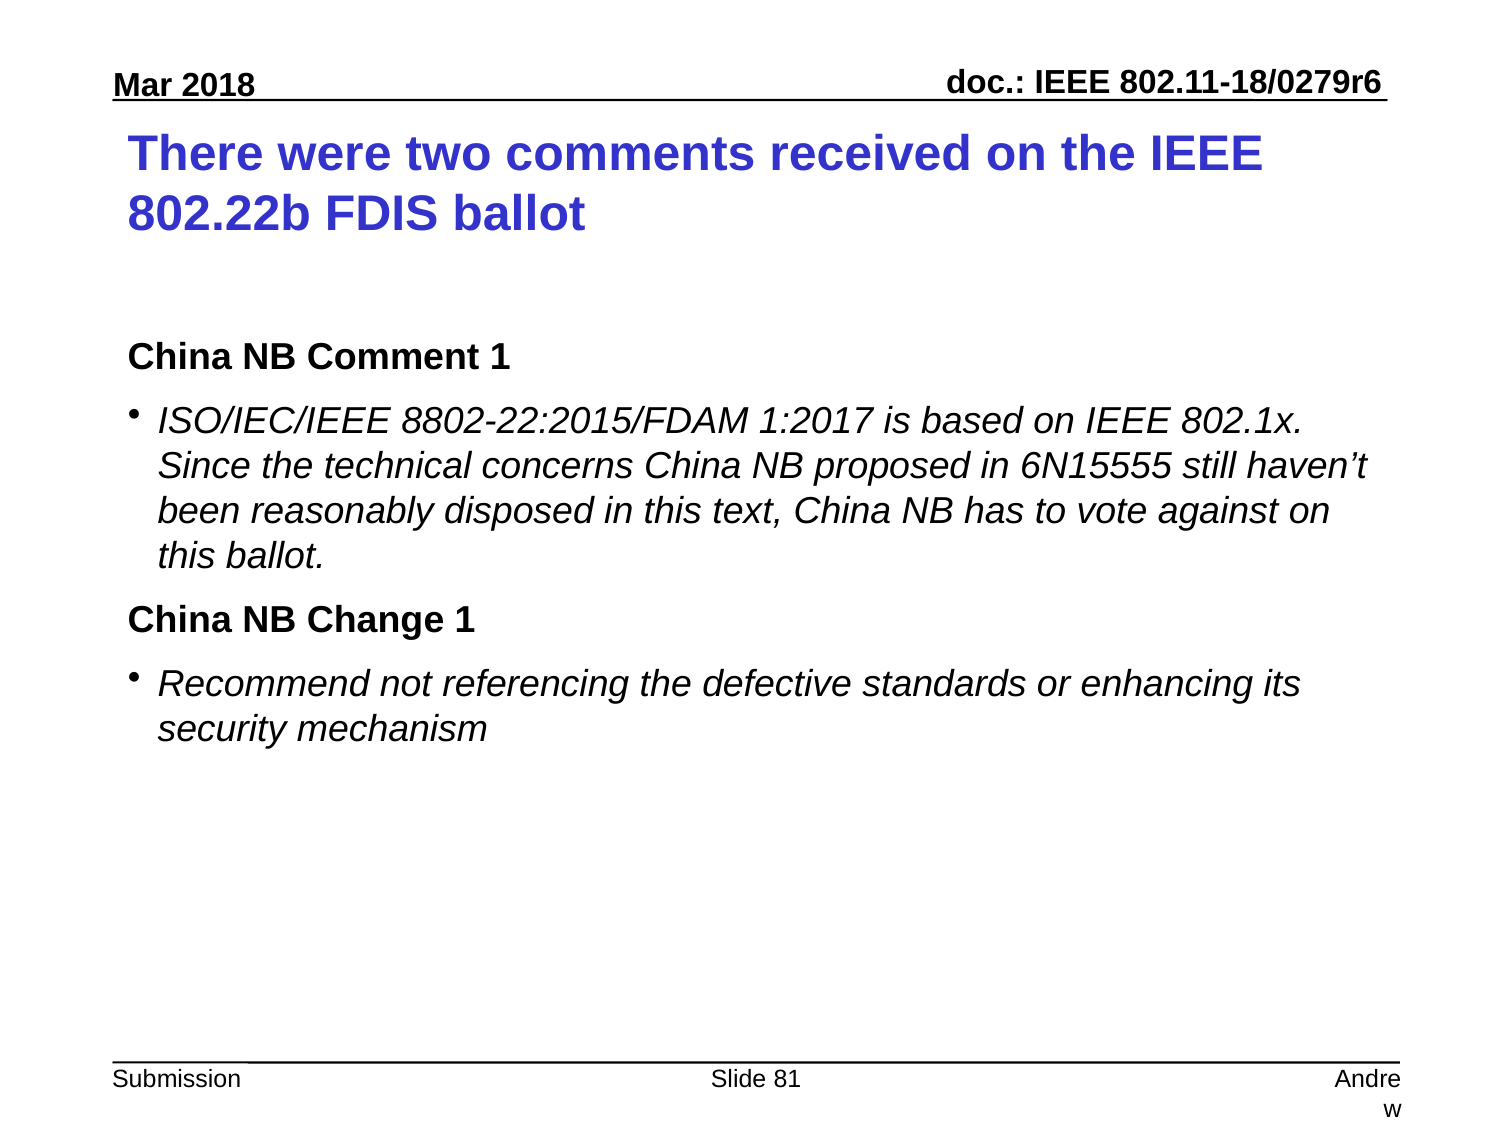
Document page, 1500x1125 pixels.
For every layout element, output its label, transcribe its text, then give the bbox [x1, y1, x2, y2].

footer Andrew Myles, Cisco [1320, 1061, 1402, 1093]
list China NB Comment 1 ISO/IEC/IEEE 8802-22:2015/FDAM 1:2017 is based on IEEE 802.1x. Since the technical concerns China NB proposed in 6N15555 still haven’t been reasonably disposed in this text, China NB has to vote against on this ballot. China NB Change 1 Recommend not referencing the defective standards or enhancing its security mechanism [112, 324, 1388, 1000]
slide_number Slide 81 [709, 1061, 803, 1093]
title There were two comments received on the IEEE 802.22b FDIS ballot [112, 112, 1388, 288]
